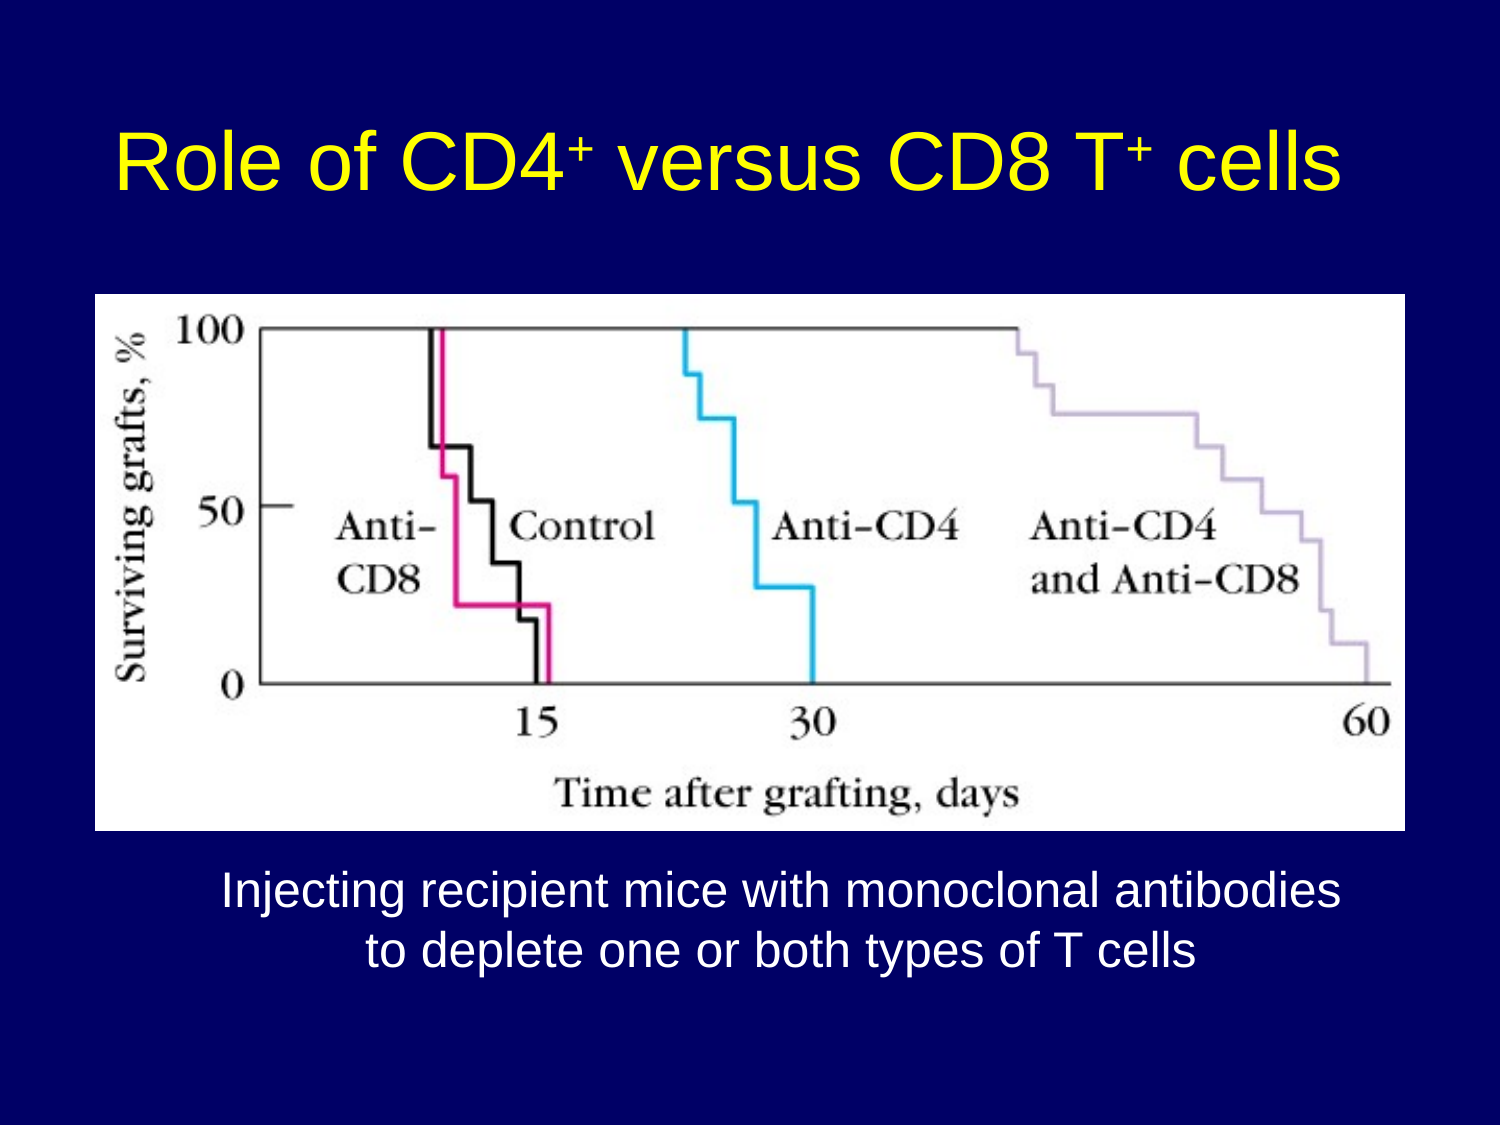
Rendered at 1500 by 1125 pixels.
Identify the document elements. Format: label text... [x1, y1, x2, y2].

picture [99, 298, 1401, 827]
text_box Role of CD4+ versus CD8 T+ cells [98, 99, 1359, 215]
text_box Injecting recipient mice with monoclonal antibodies to deplete one or both types of T cells [200, 849, 1363, 985]
